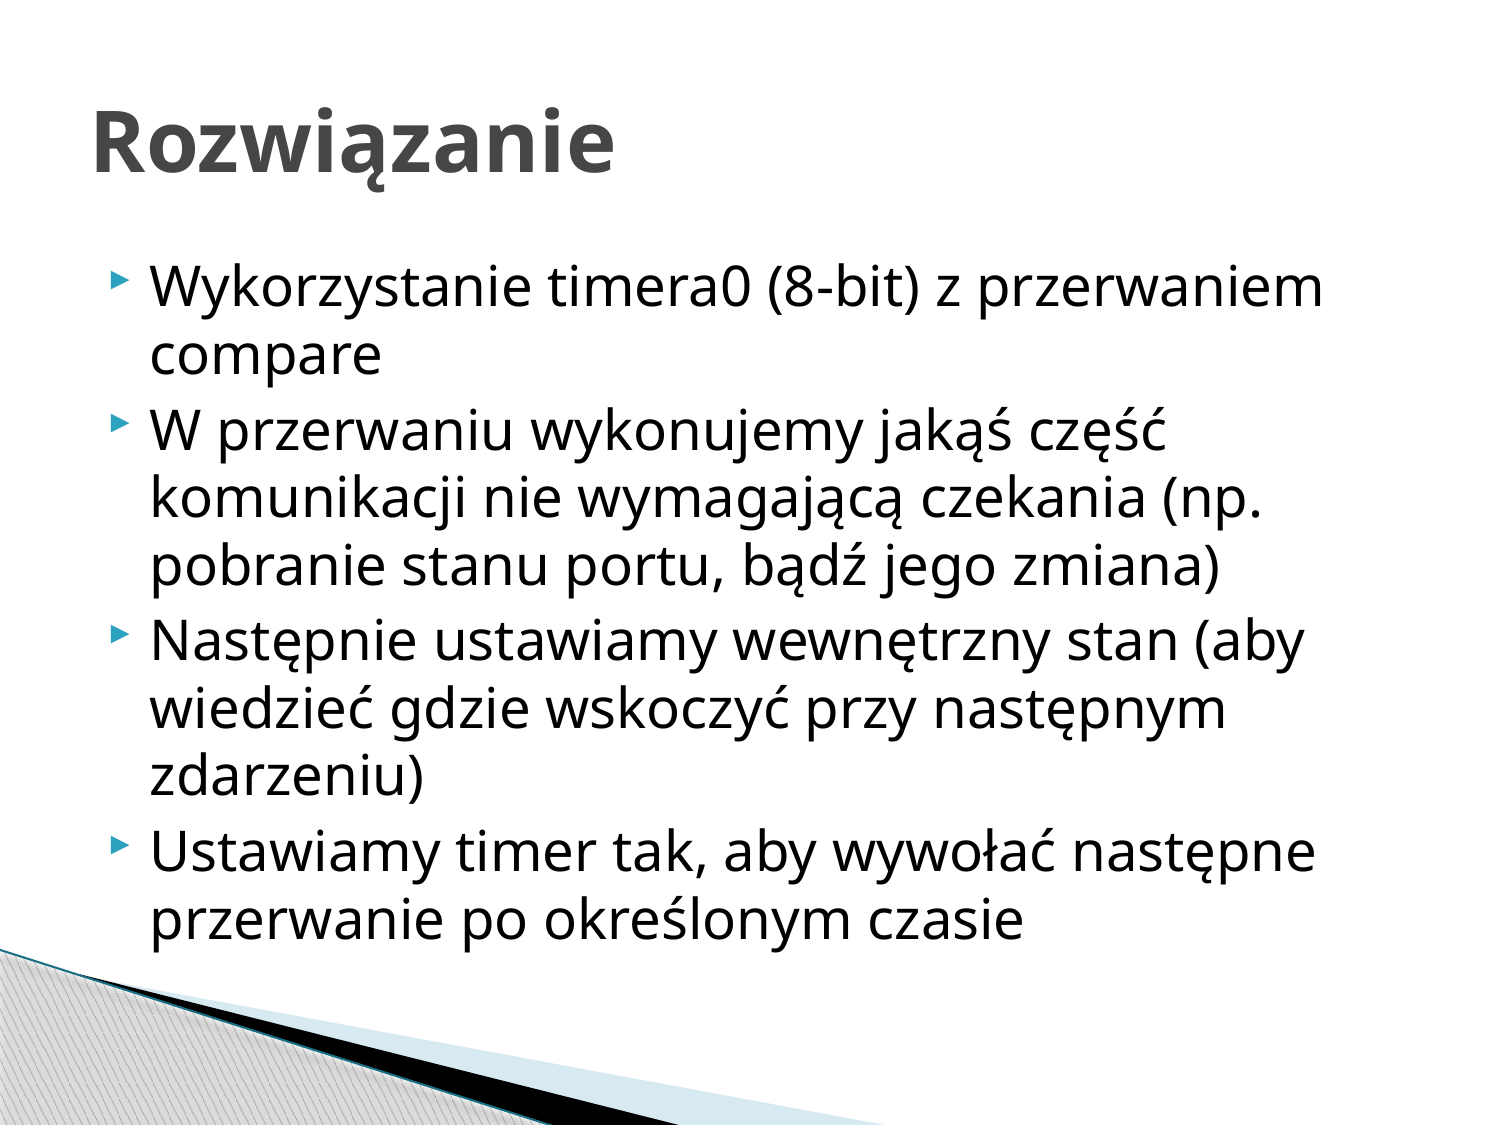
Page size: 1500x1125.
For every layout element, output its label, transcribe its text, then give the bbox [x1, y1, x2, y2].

list Wykorzystanie timera0 (8-bit) z przerwaniem compare W przerwaniu wykonujemy jakąś część komunikacji nie wymagającą czekania (np. pobranie stanu portu, bądź jego zmiana) Następnie ustawiamy wewnętrzny stan (aby wiedzieć gdzie wskoczyć przy następnym zdarzeniu) Ustawiamy timer tak, aby wywołać następne przerwanie po określonym czasie [75, 243, 1425, 986]
title Rozwiązanie [75, 45, 1425, 233]
